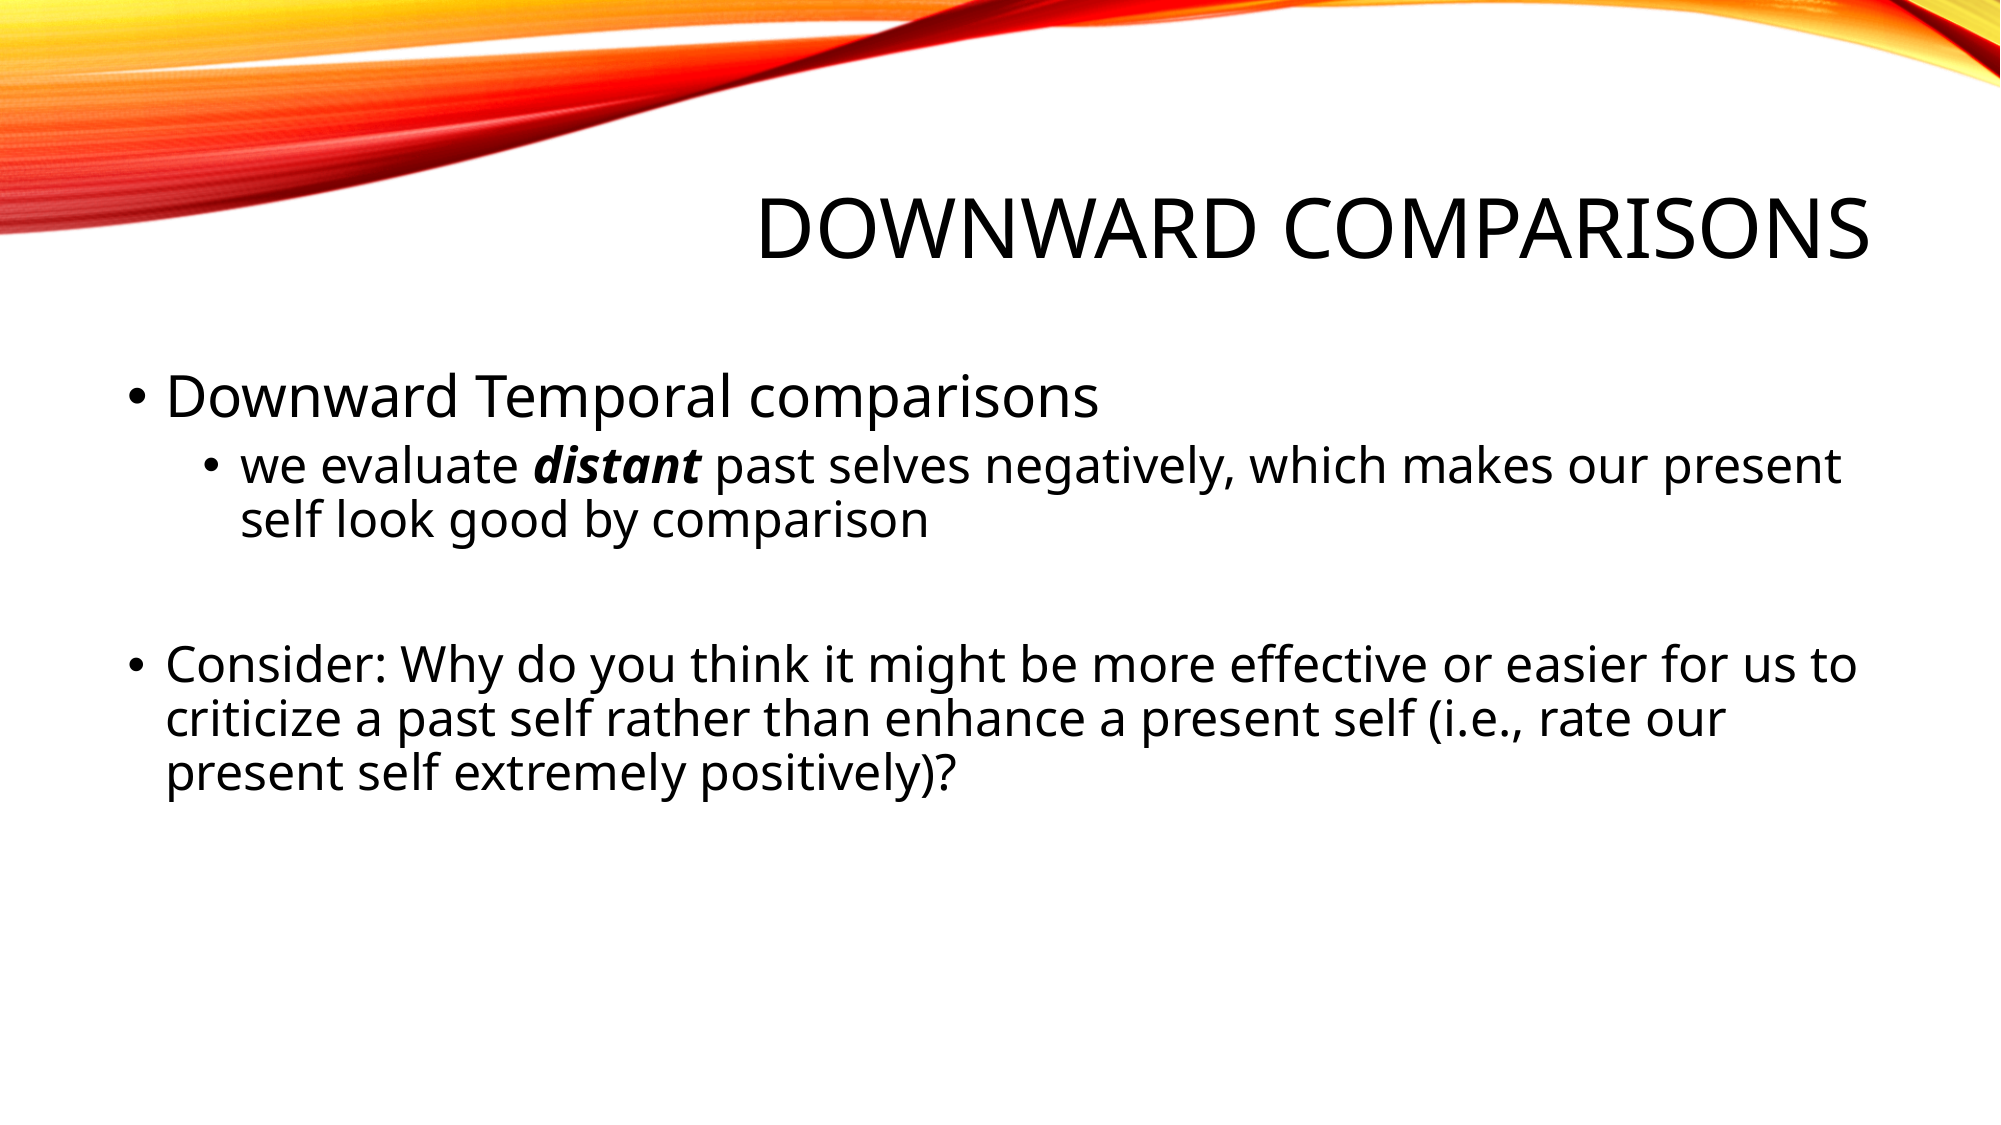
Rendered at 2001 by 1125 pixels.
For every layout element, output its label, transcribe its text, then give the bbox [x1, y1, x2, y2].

picture [0, 0, 2000, 237]
title Downward comparisons [474, 125, 1888, 338]
list Downward Temporal comparisons we evaluate distant past selves negatively, which makes our present self look good by comparison Consider: Why do you think it might be more effective or easier for us to criticize a past self rather than enhance a present self (i.e., rate our present self extremely positively)? [112, 360, 1888, 1070]
